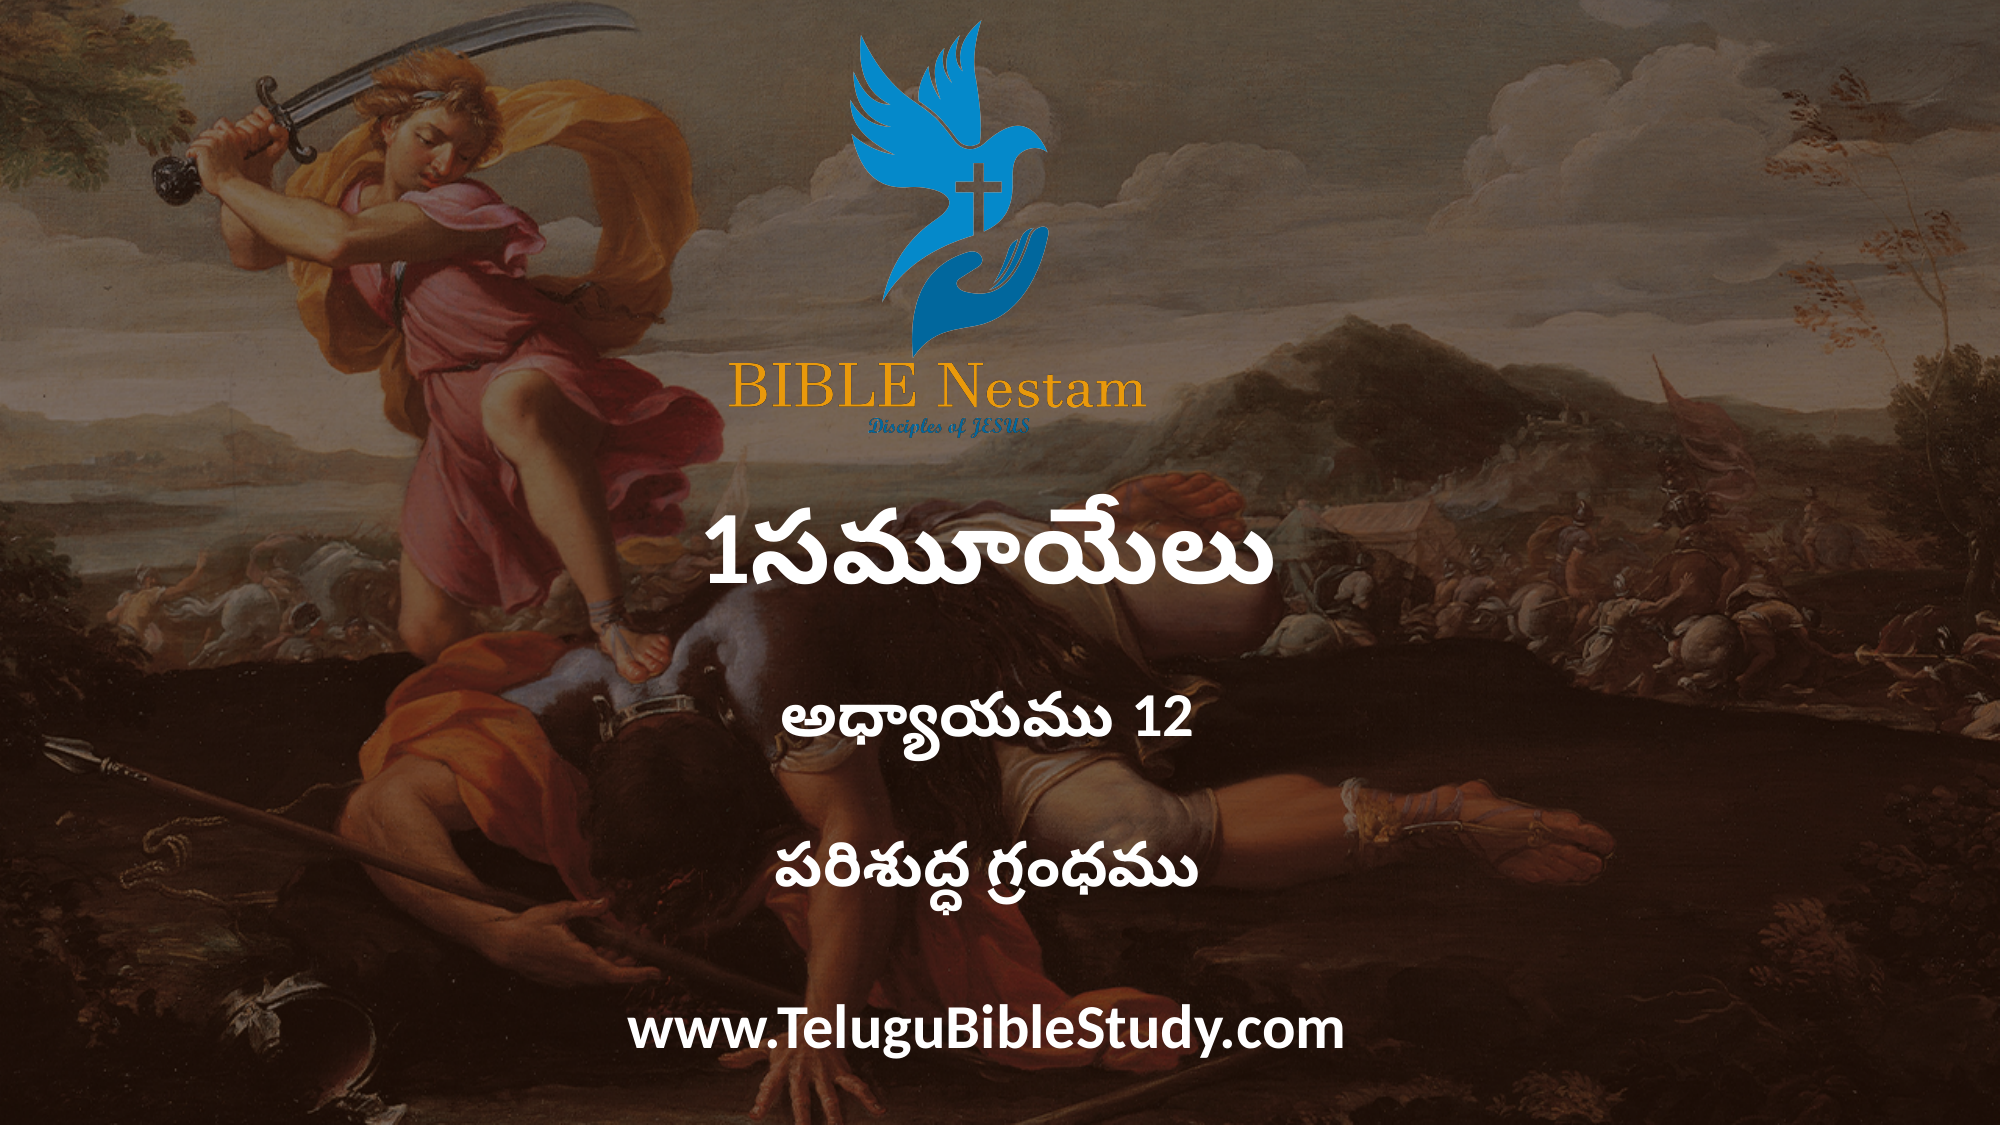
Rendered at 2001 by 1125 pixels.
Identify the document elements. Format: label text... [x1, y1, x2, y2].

picture [0, 0, 2000, 1125]
subtitle అధ్యాయము 12 పరిశుద్ధ గ్రంధము www.TeluguBibleStudy.com [50, 666, 1925, 1084]
title 1సమూయేలు [50, 437, 1925, 646]
